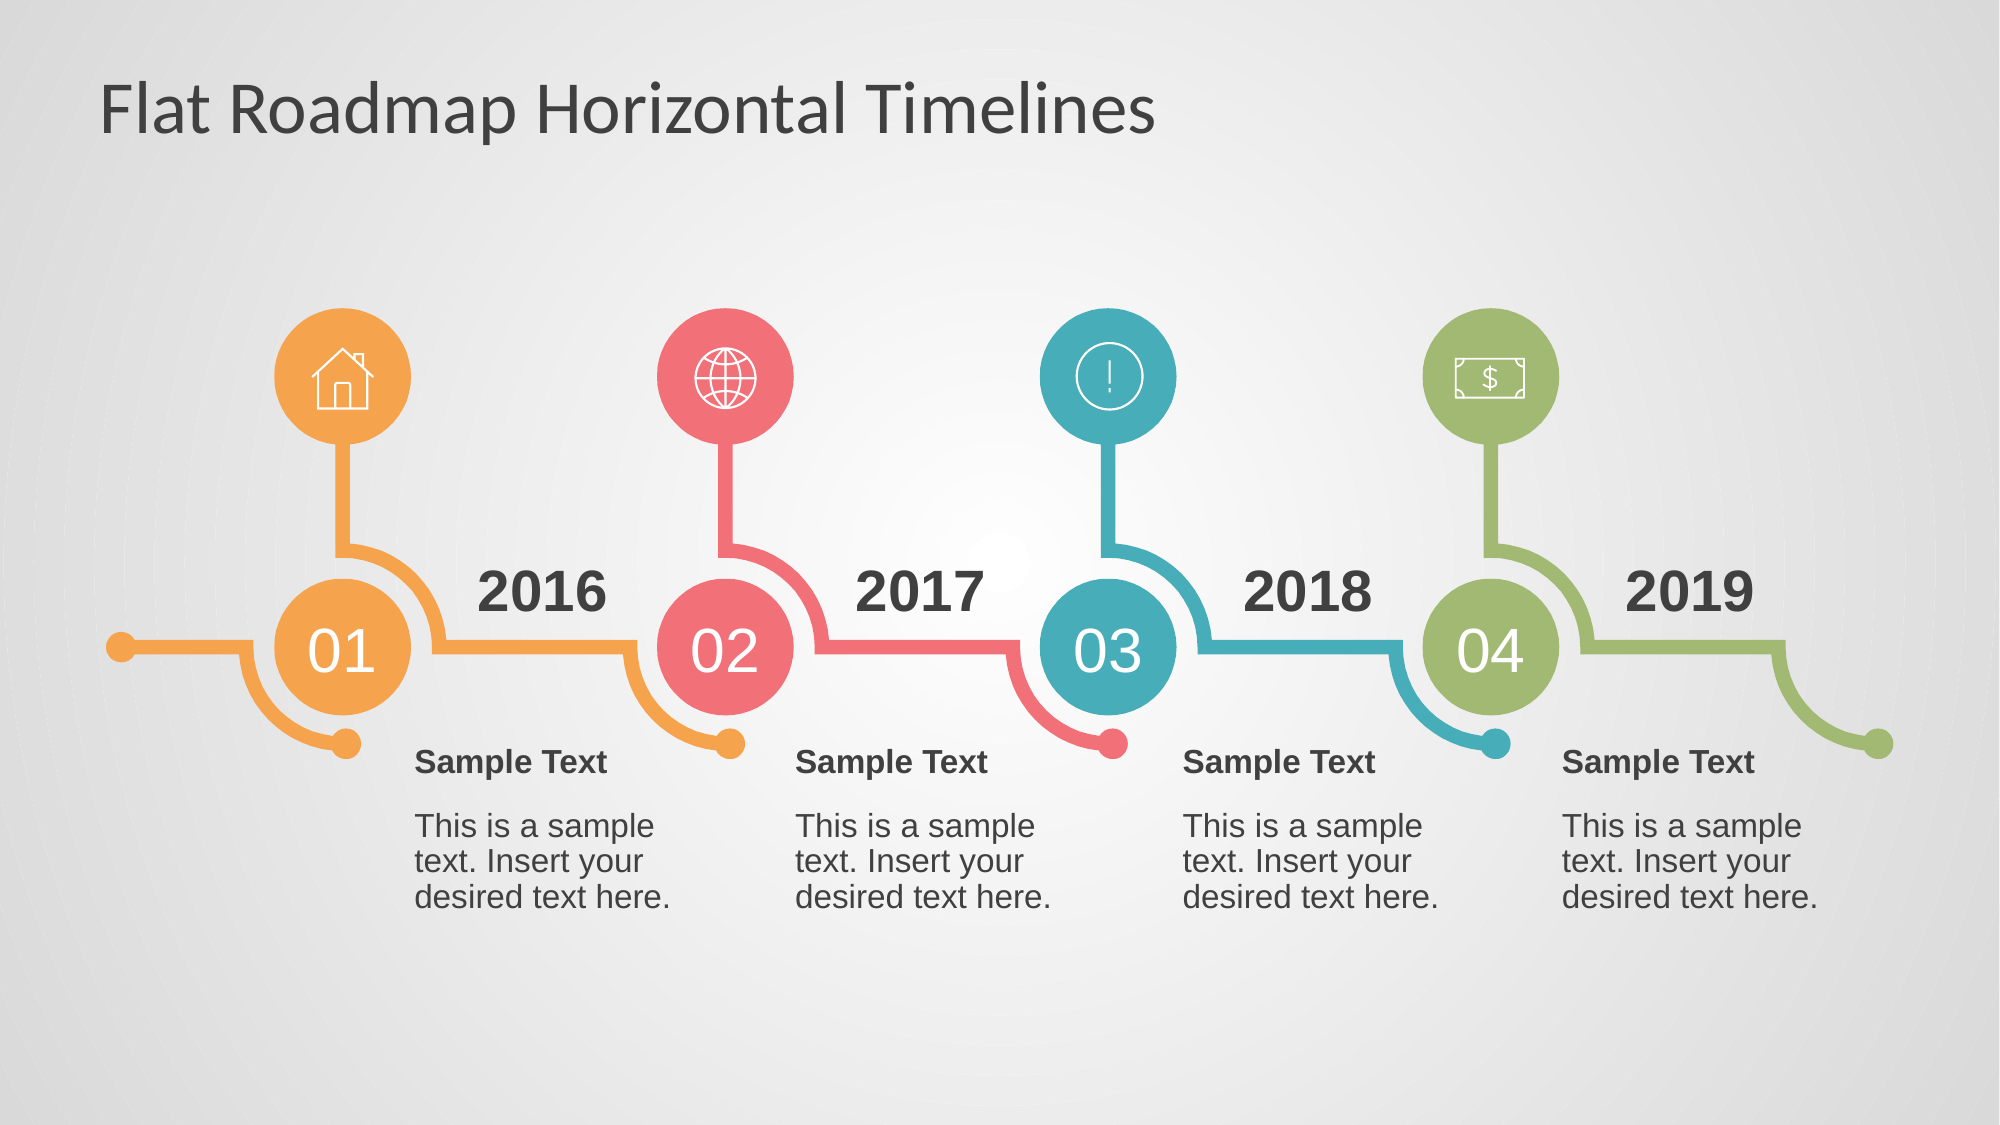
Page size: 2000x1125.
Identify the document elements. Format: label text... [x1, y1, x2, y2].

text_box [1422, 308, 1894, 760]
text_box [106, 631, 362, 760]
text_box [1454, 357, 1526, 399]
text_box Sample Text [1167, 732, 1458, 788]
text_box 2019 [1610, 545, 1771, 631]
text_box Sample Text [780, 732, 1071, 788]
text_box Sample Text [399, 732, 690, 788]
text_box This is a sample text. Insert your desired text here. [1547, 800, 1838, 924]
text_box 04 [1422, 578, 1560, 716]
text_box [694, 347, 757, 410]
text_box [657, 308, 1128, 760]
text_box 2017 [841, 545, 1001, 631]
text_box 2016 [463, 545, 623, 631]
title Flat Roadmap Horizontal Timelines [99, 45, 1900, 162]
text_box This is a sample text. Insert your desired text here. [399, 800, 690, 924]
text_box 02 [657, 578, 794, 716]
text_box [1075, 341, 1144, 411]
text_box 01 [274, 578, 412, 716]
text_box 03 [1039, 578, 1177, 716]
text_box Sample Text [1547, 732, 1838, 788]
text_box [1039, 308, 1511, 760]
text_box [274, 308, 746, 760]
text_box [311, 347, 374, 410]
text_box This is a sample text. Insert your desired text here. [780, 800, 1071, 924]
text_box 2018 [1228, 545, 1389, 631]
text_box This is a sample text. Insert your desired text here. [1167, 800, 1458, 924]
